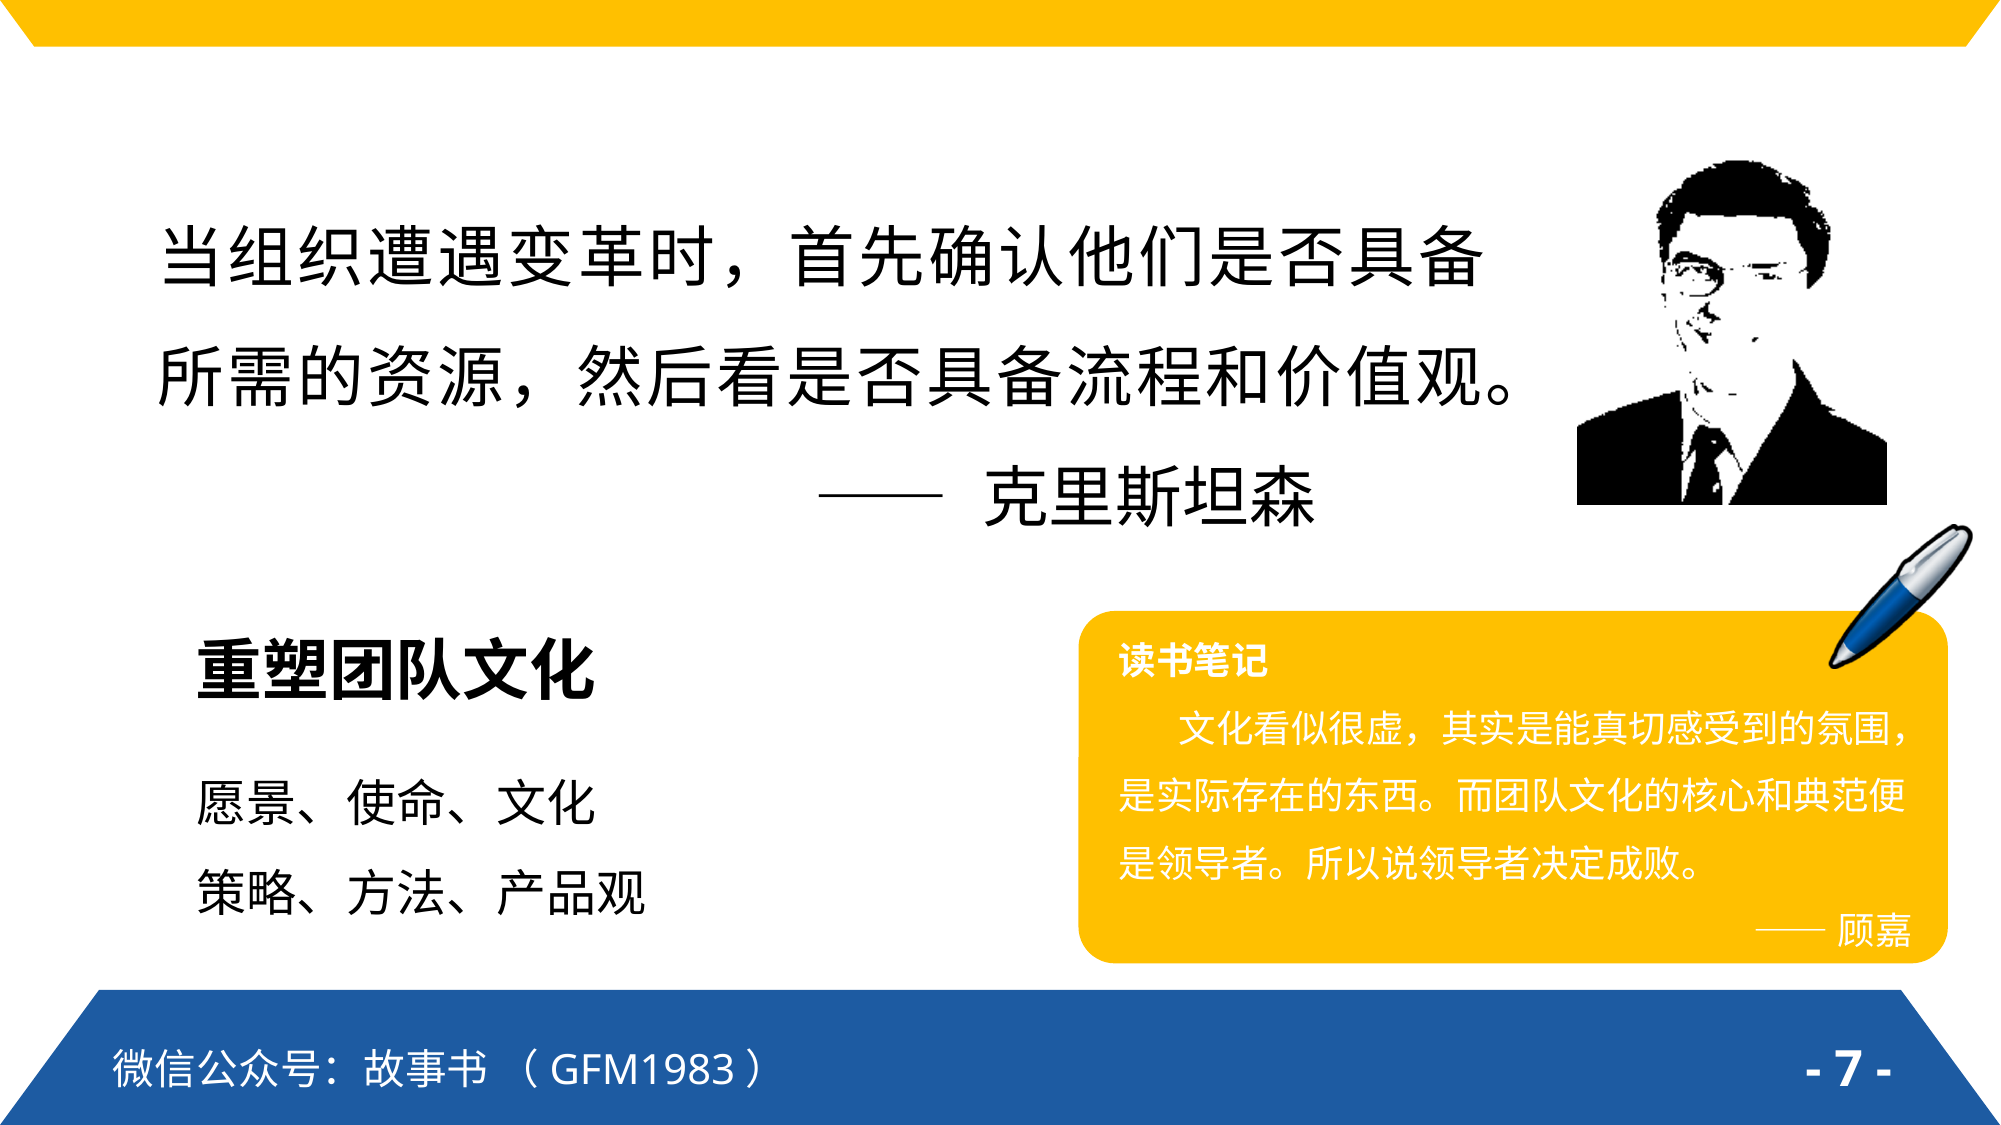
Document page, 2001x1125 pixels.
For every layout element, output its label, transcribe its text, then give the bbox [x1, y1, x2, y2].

text_box [0, 988, 2000, 1125]
picture [1828, 524, 1973, 669]
text_box [0, 0, 2000, 48]
text_box 愿景、使命、文化 策略、方法、产品观 [181, 733, 662, 929]
text_box 微信公众号：故事书 （GFM1983） [98, 1035, 803, 1100]
text_box - 7 - [1790, 1029, 1907, 1105]
text_box 当组织遭遇变革时，首先确认他们是否具备所需的资源，然后看是否具备流程和价值观。 —— 克里斯坦森 [142, 167, 1500, 542]
picture [1577, 142, 1887, 505]
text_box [1078, 610, 1948, 964]
text_box 重塑团队文化 [181, 620, 612, 715]
